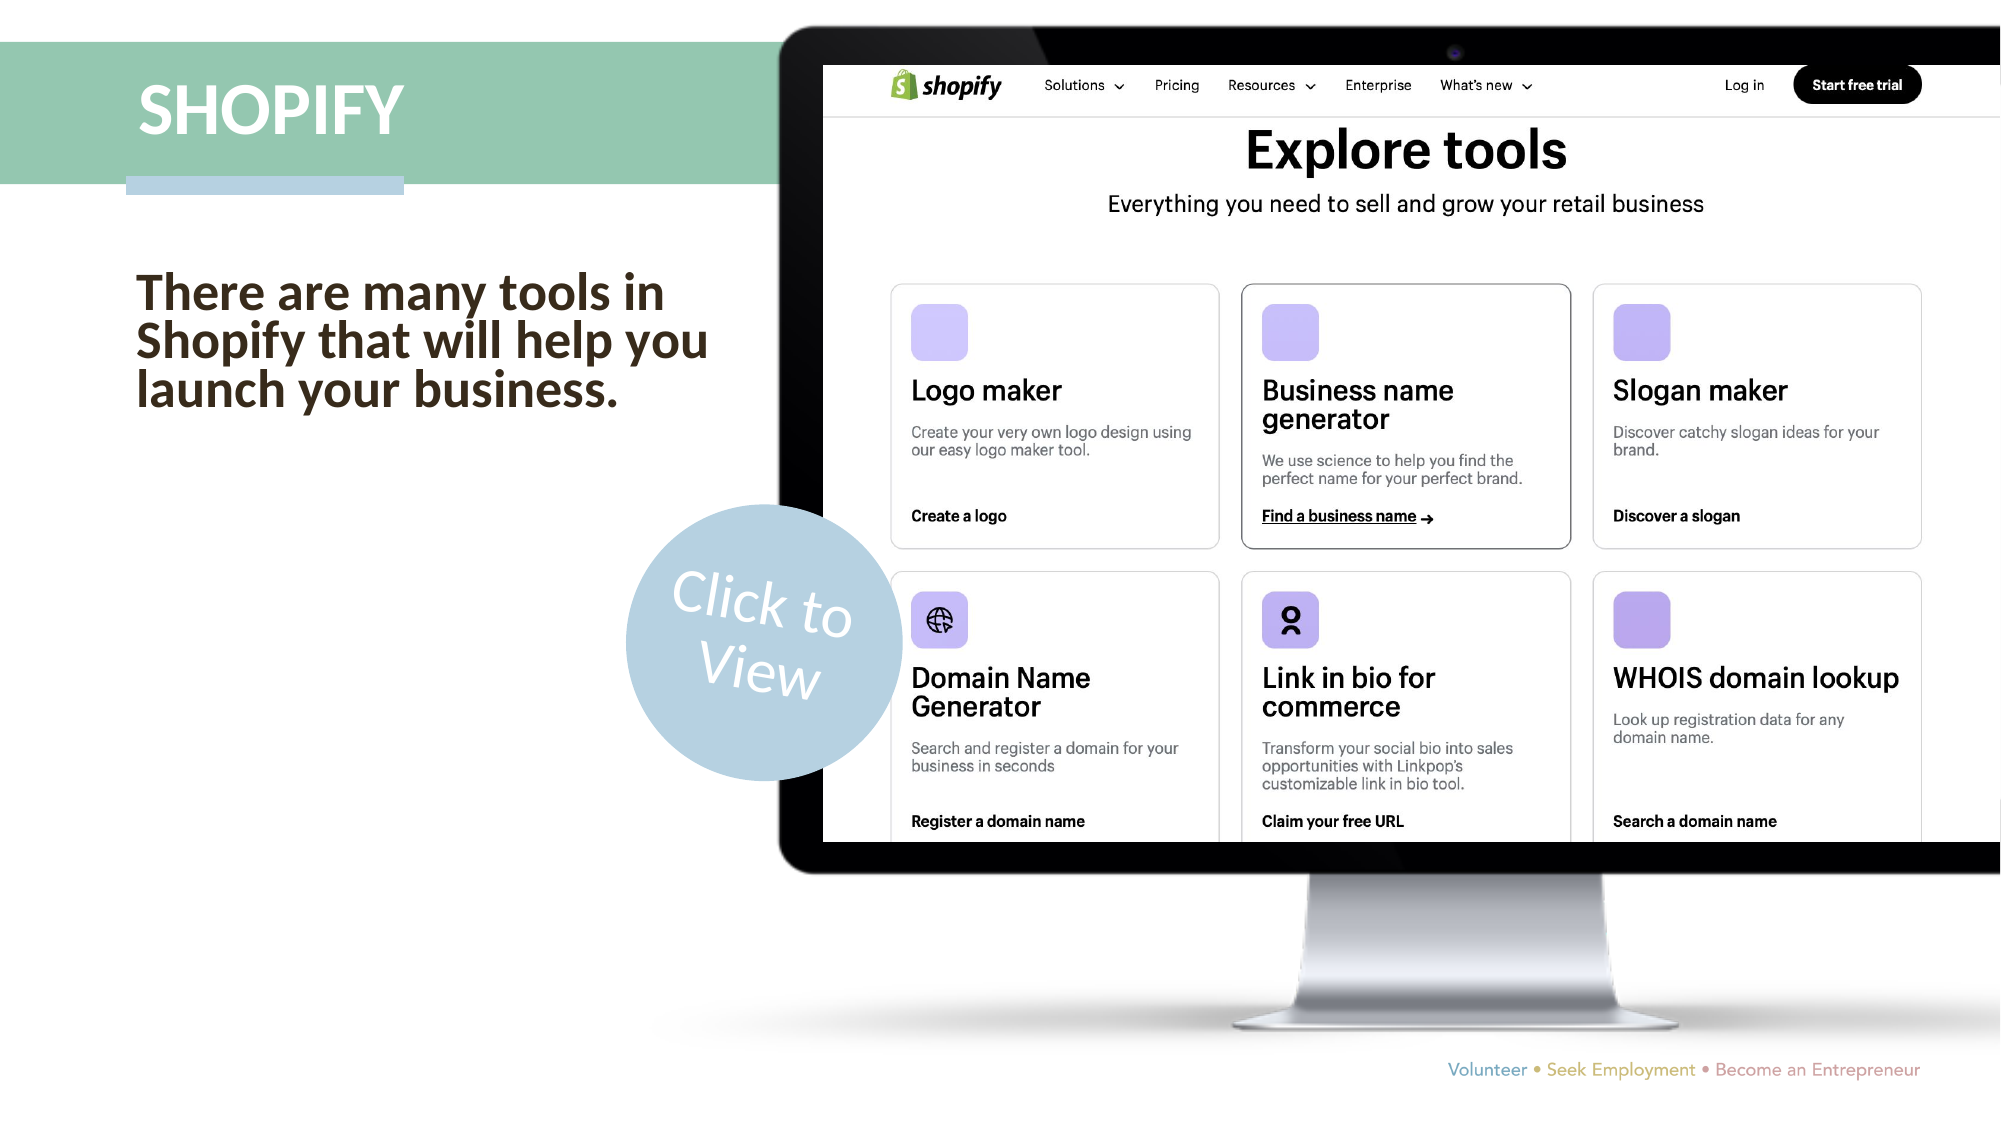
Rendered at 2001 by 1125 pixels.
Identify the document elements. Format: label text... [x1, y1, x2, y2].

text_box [590, 7, 2000, 1125]
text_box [625, 504, 903, 782]
list SHOPIFY [123, 51, 590, 170]
picture [823, 7, 2001, 1125]
text_box There are many tools in Shopify that will help you launch your business. [121, 264, 590, 929]
